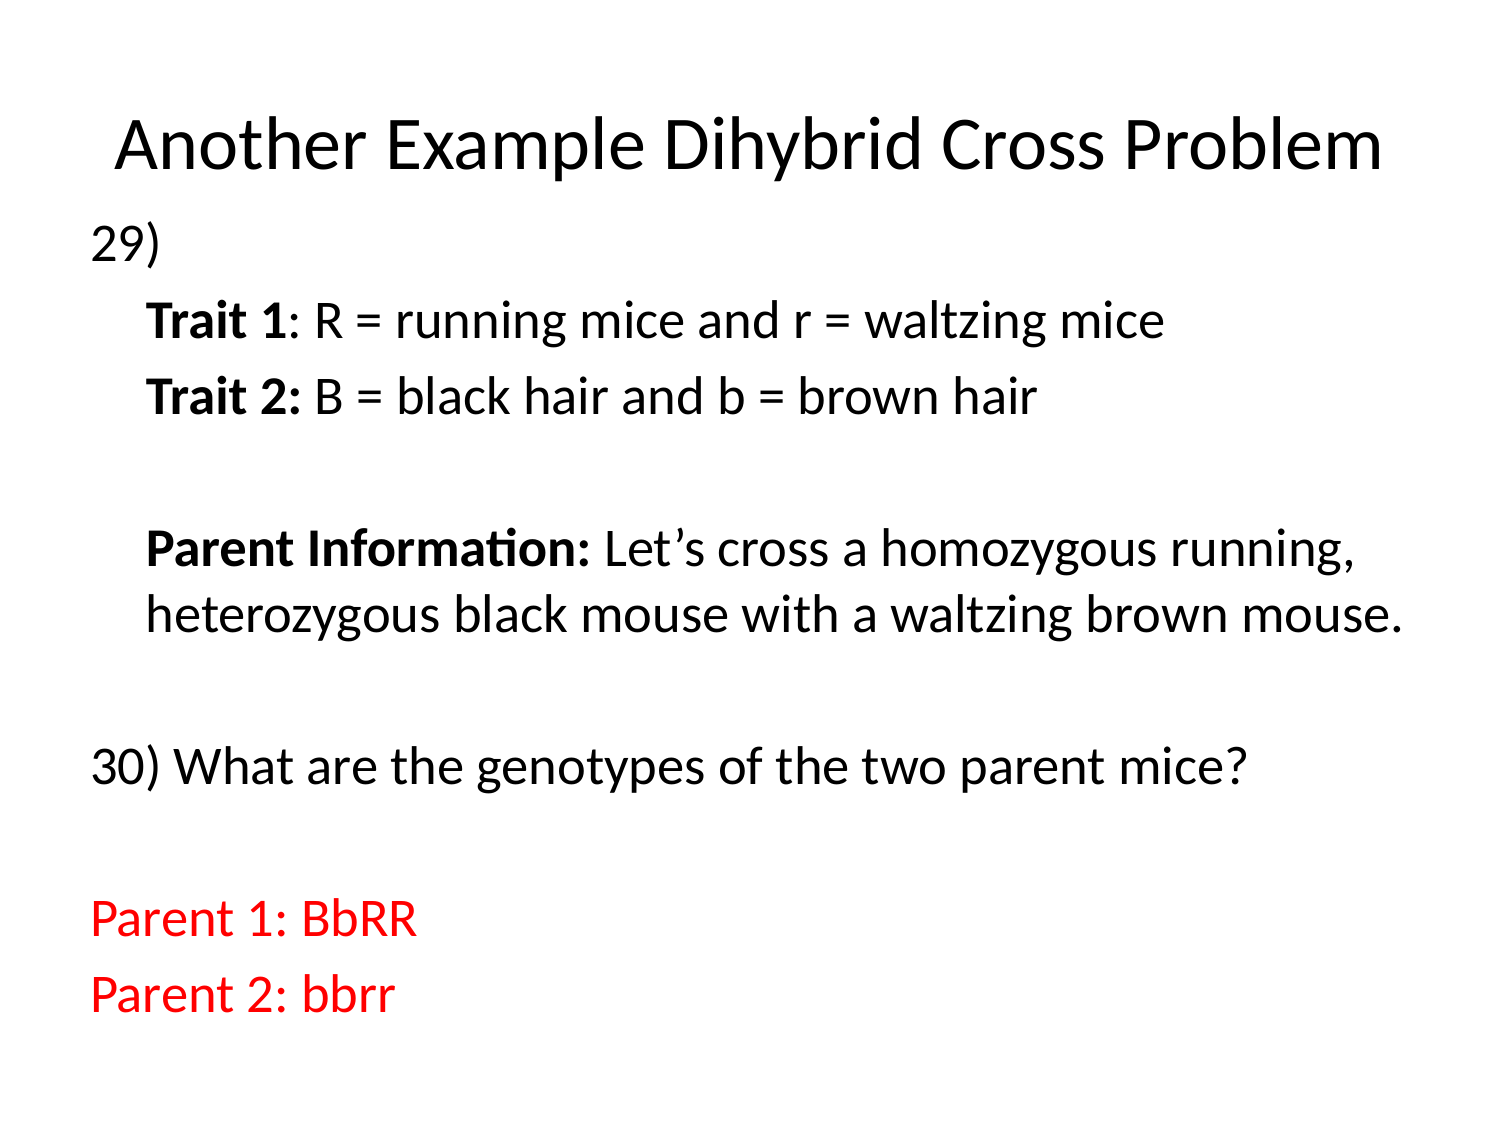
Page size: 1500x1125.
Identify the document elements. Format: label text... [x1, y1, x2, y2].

list 29) Trait 1: R = running mice and r = waltzing mice Trait 2: B = black hair and b = brown hair Parent Information: Let’s cross a homozygous running, heterozygous black mouse with a waltzing brown mouse. 30) What are the genotypes of the two parent mice? Parent 1: BbRR Parent 2: bbrr [75, 200, 1450, 1038]
title Another Example Dihybrid Cross Problem [75, 45, 1425, 200]
